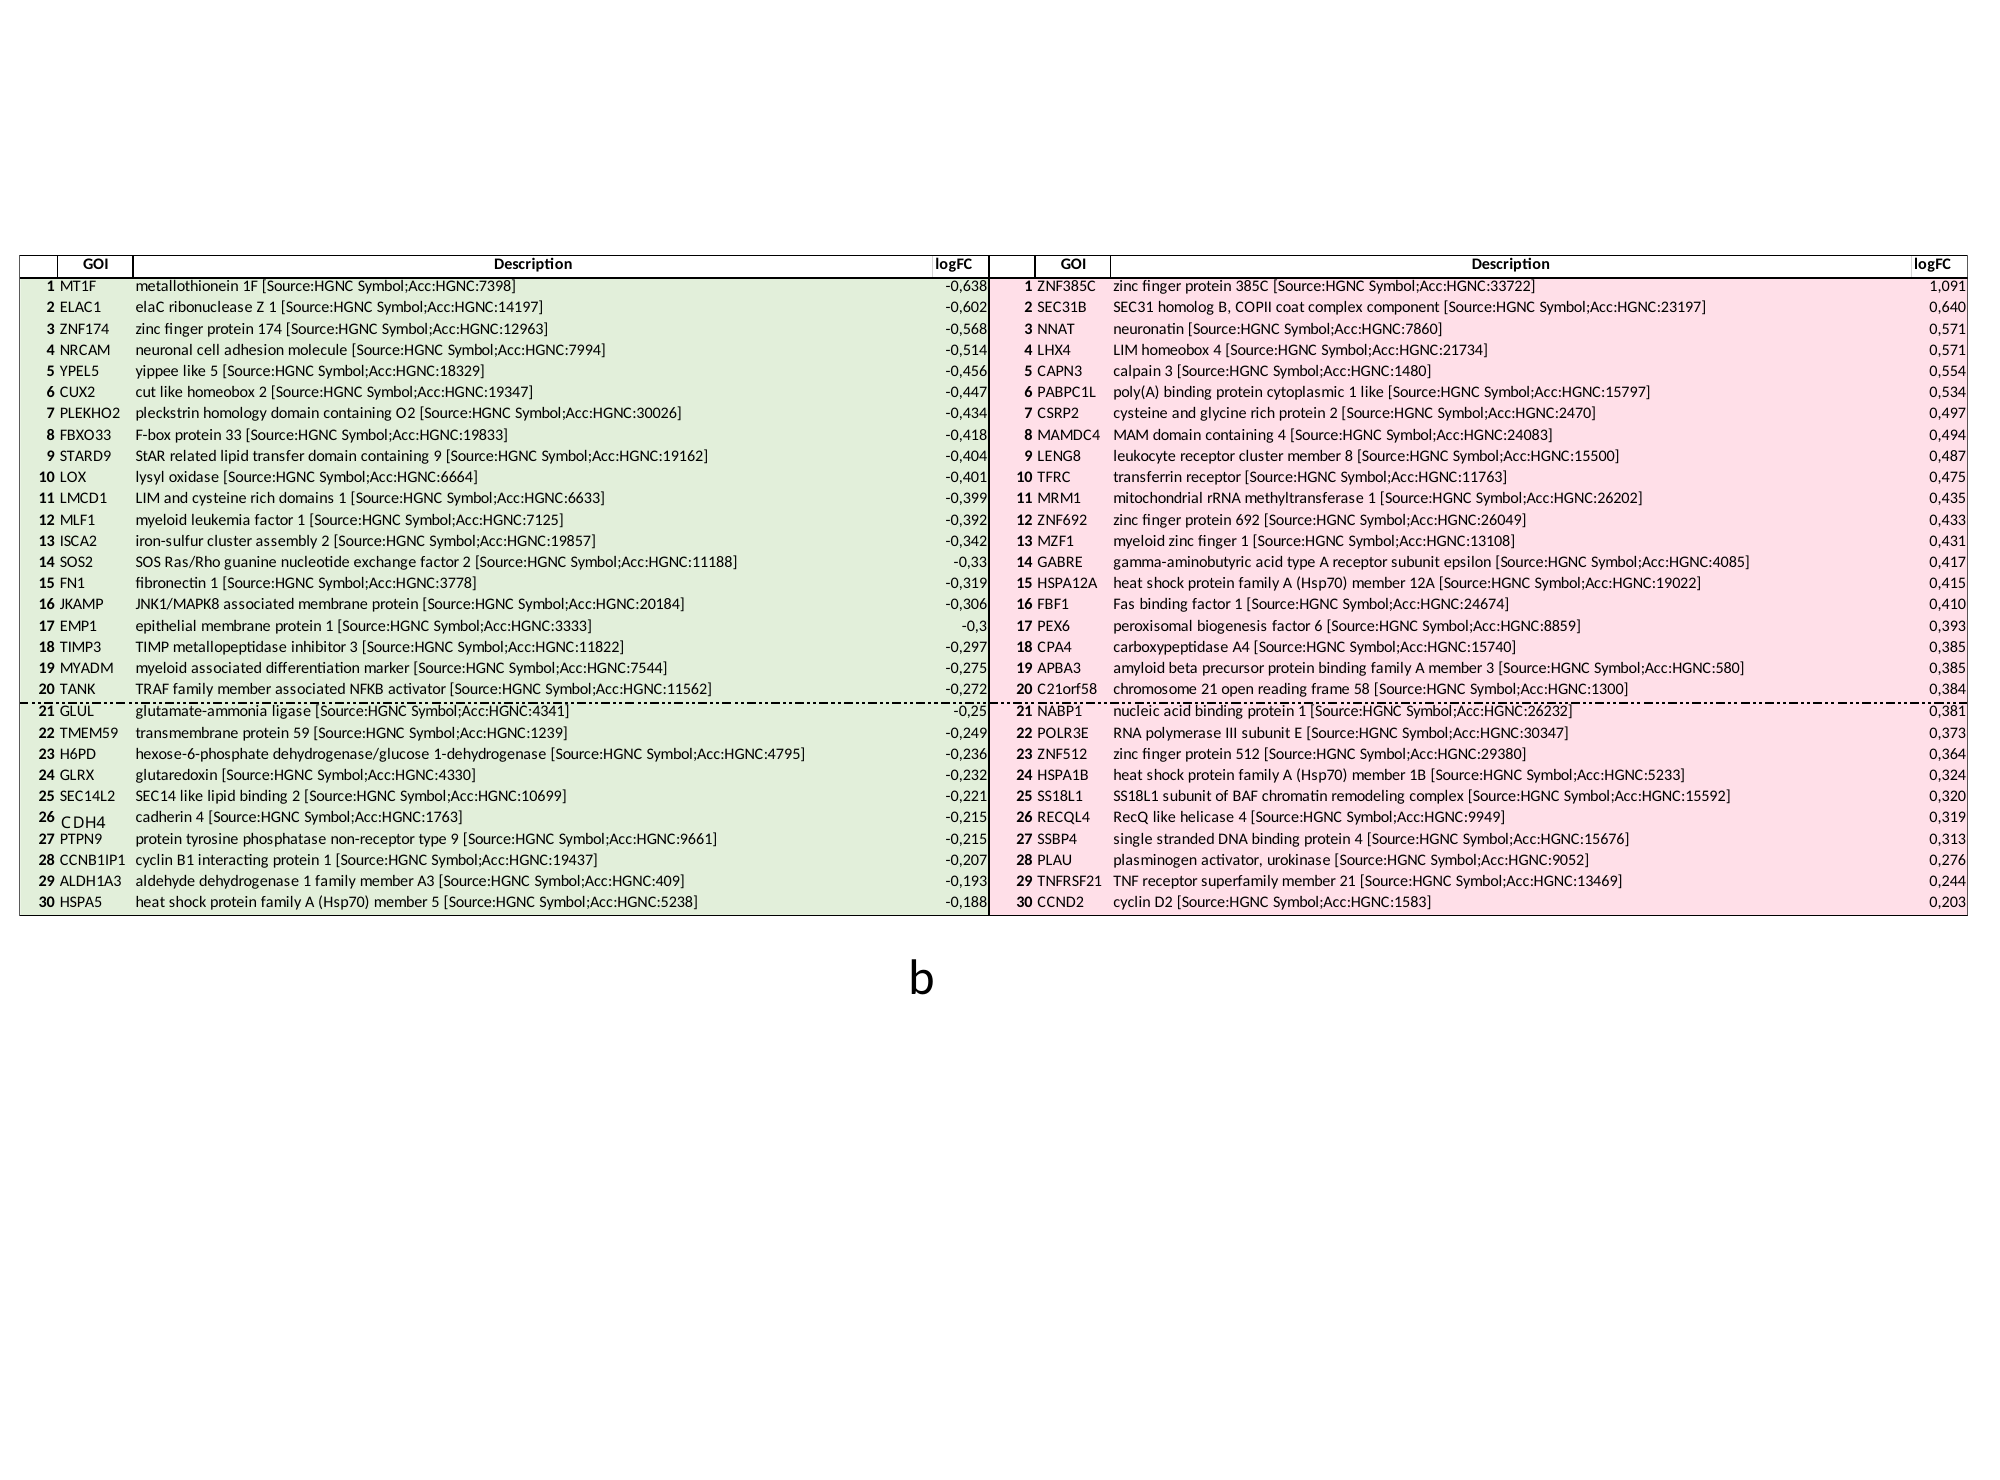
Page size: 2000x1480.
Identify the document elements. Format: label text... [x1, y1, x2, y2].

text_box b [893, 937, 977, 1012]
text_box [19, 255, 1969, 918]
